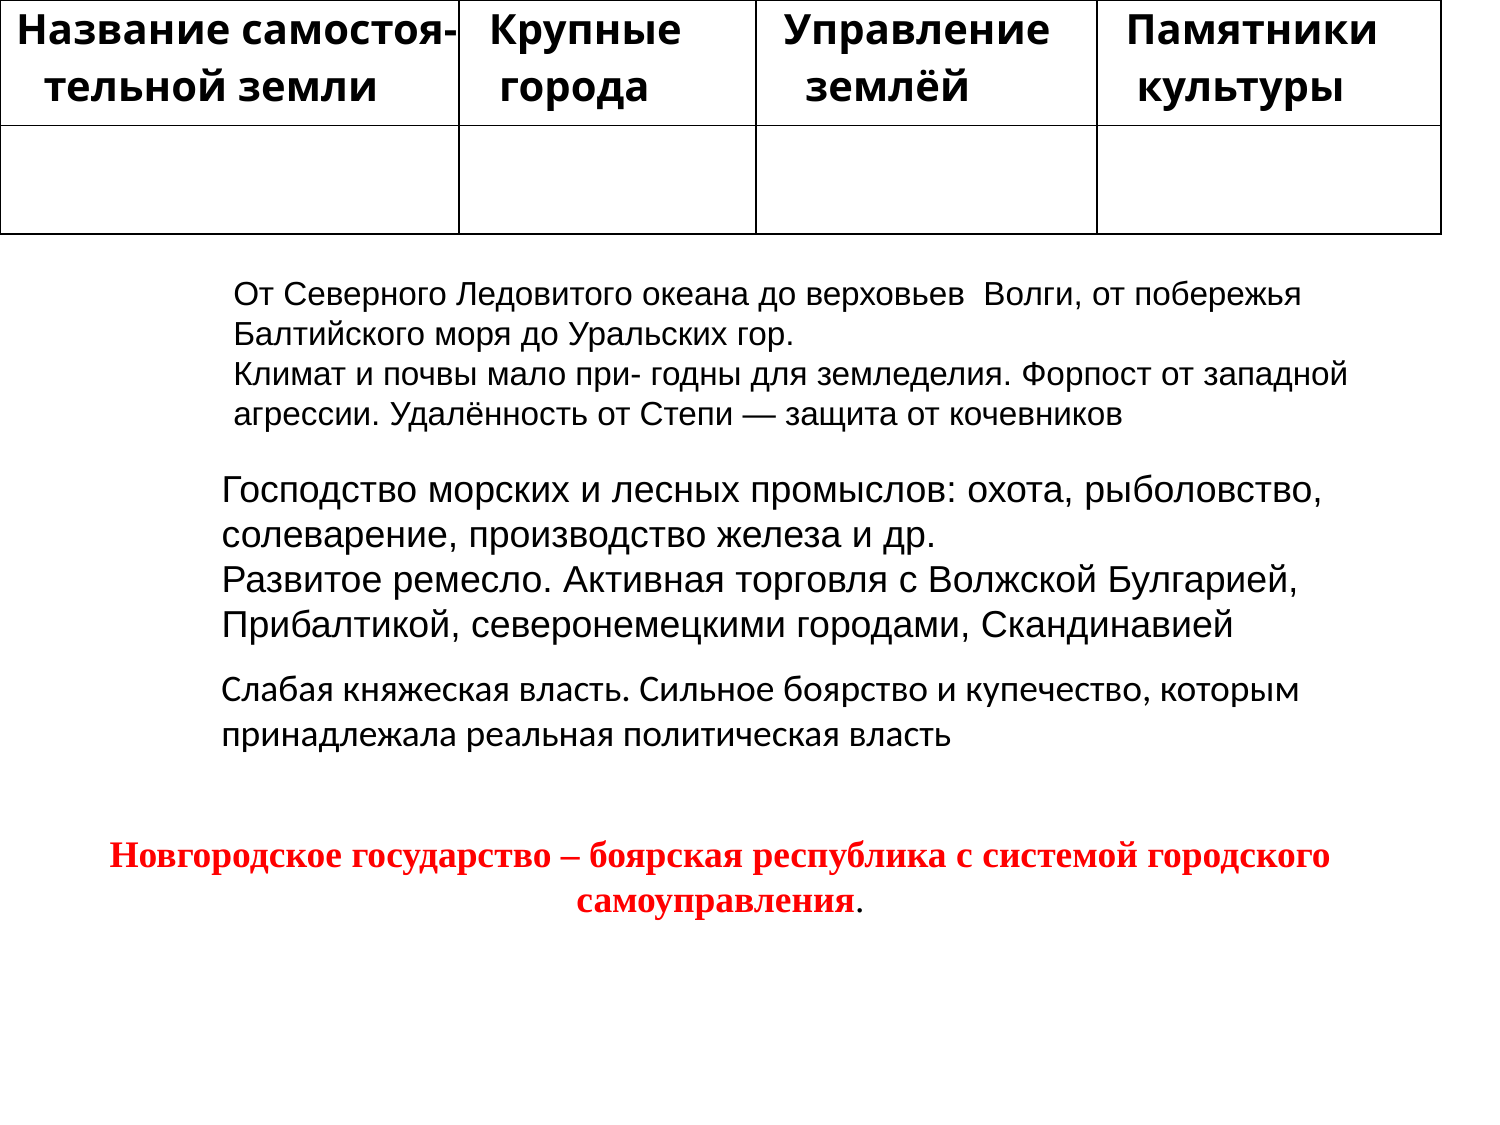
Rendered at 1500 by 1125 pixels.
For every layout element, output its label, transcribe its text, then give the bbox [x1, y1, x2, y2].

table_cell [1, 126, 458, 233]
table_cell [460, 126, 755, 233]
table_cell [1098, 126, 1440, 233]
table_cell [757, 126, 1096, 233]
text_box Господство морских и лесных промыслов: охота, рыболовство, солеварение, производство железа и др. Развитое ремесло. Активная торговля с Волжской Булгарией, Прибалтикой, северонемецкими городами, Скандинавией [206, 457, 1500, 653]
table_header Памятники культуры [1098, 1, 1440, 125]
text_box От Северного Ледовитого океана до верховьев Волги, от побережья Балтийского моря до Уральских гор. Климат и почвы мало при- годны для земледелия. Форпост от западной агрессии. Удалённость от Степи — защита от кочевников [218, 264, 1483, 440]
table_header Крупные города [460, 1, 755, 125]
table_header Управление землёй [757, 1, 1096, 125]
table_header Название самостоя- тельной земли [1, 1, 458, 125]
text_box Новгородское государство – боярская республика с системой городского самоуправления. [17, 822, 1424, 927]
text_box Слабая княжеская власть. Сильное боярство и купечество, которым принадлежала реальная политическая власть [206, 656, 1424, 762]
